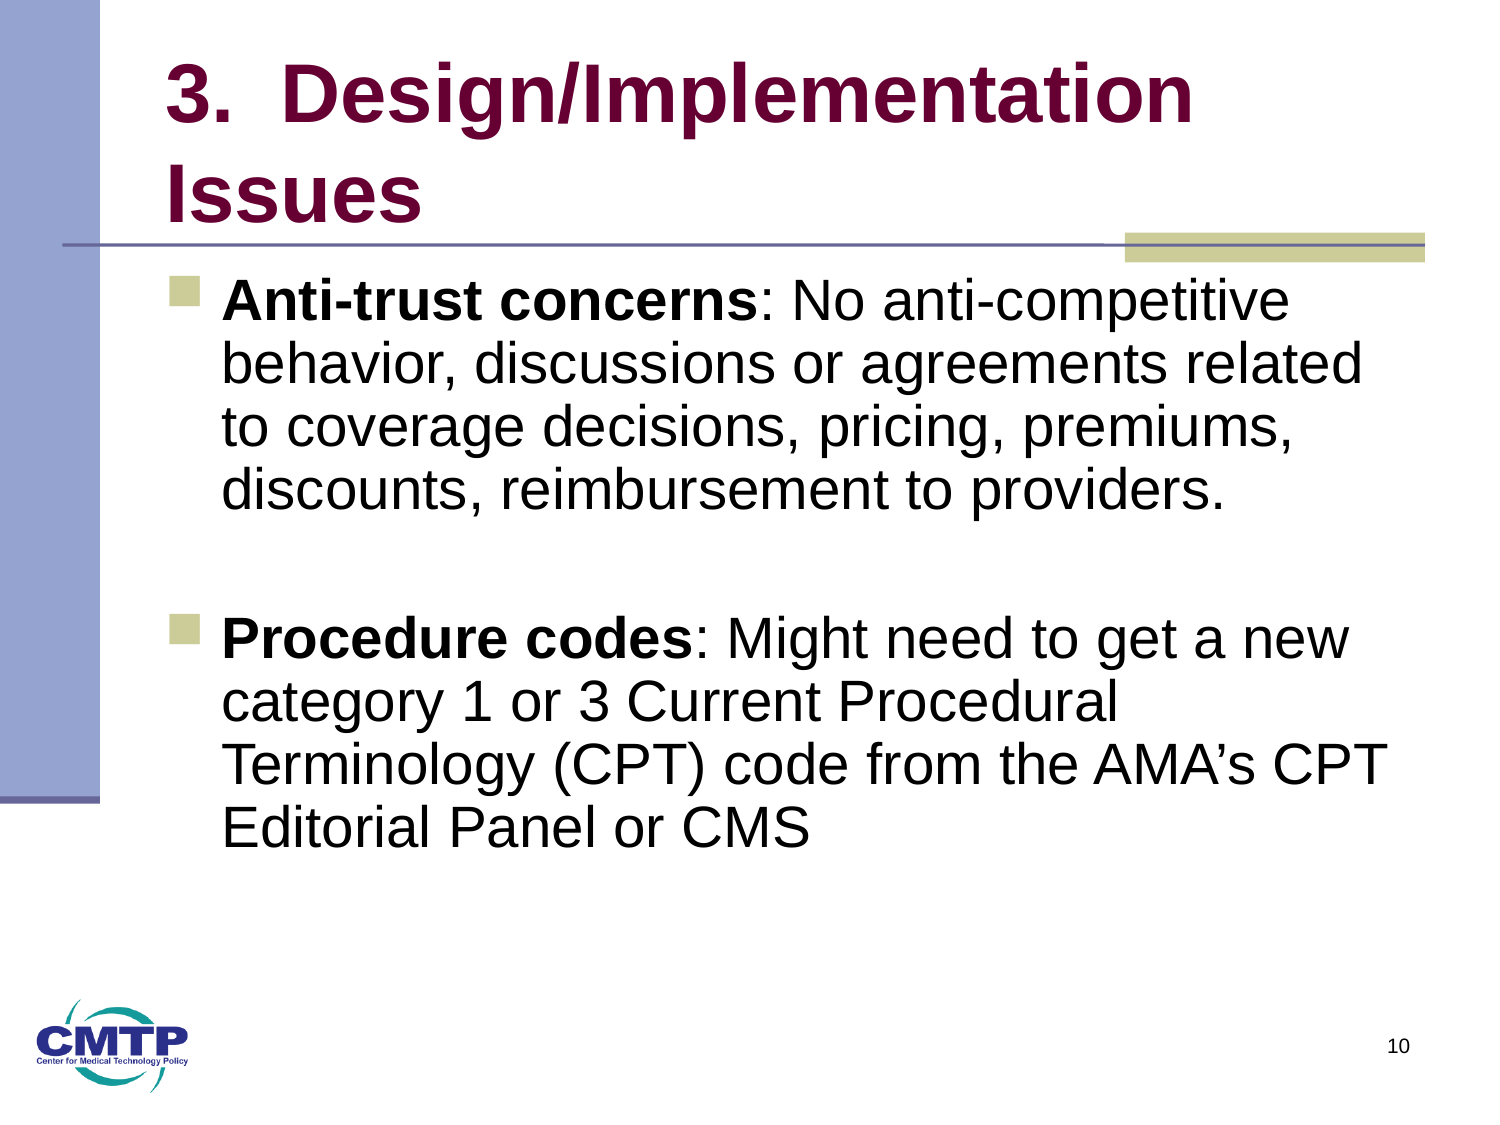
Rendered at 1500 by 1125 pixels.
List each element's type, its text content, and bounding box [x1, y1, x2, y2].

picture [34, 999, 188, 1093]
title 3. Design/Implementation Issues [149, 45, 1426, 234]
list Anti-trust concerns: No anti-competitive behavior, discussions or agreements related to coverage decisions, pricing, premiums, discounts, reimbursement to providers. Procedure codes: Might need to get a new category 1 or 3 Current Procedural Terminology (CPT) code from the AMA’s CPT Editorial Panel or CMS [149, 262, 1426, 1006]
slide_number 10 [1112, 1024, 1426, 1101]
